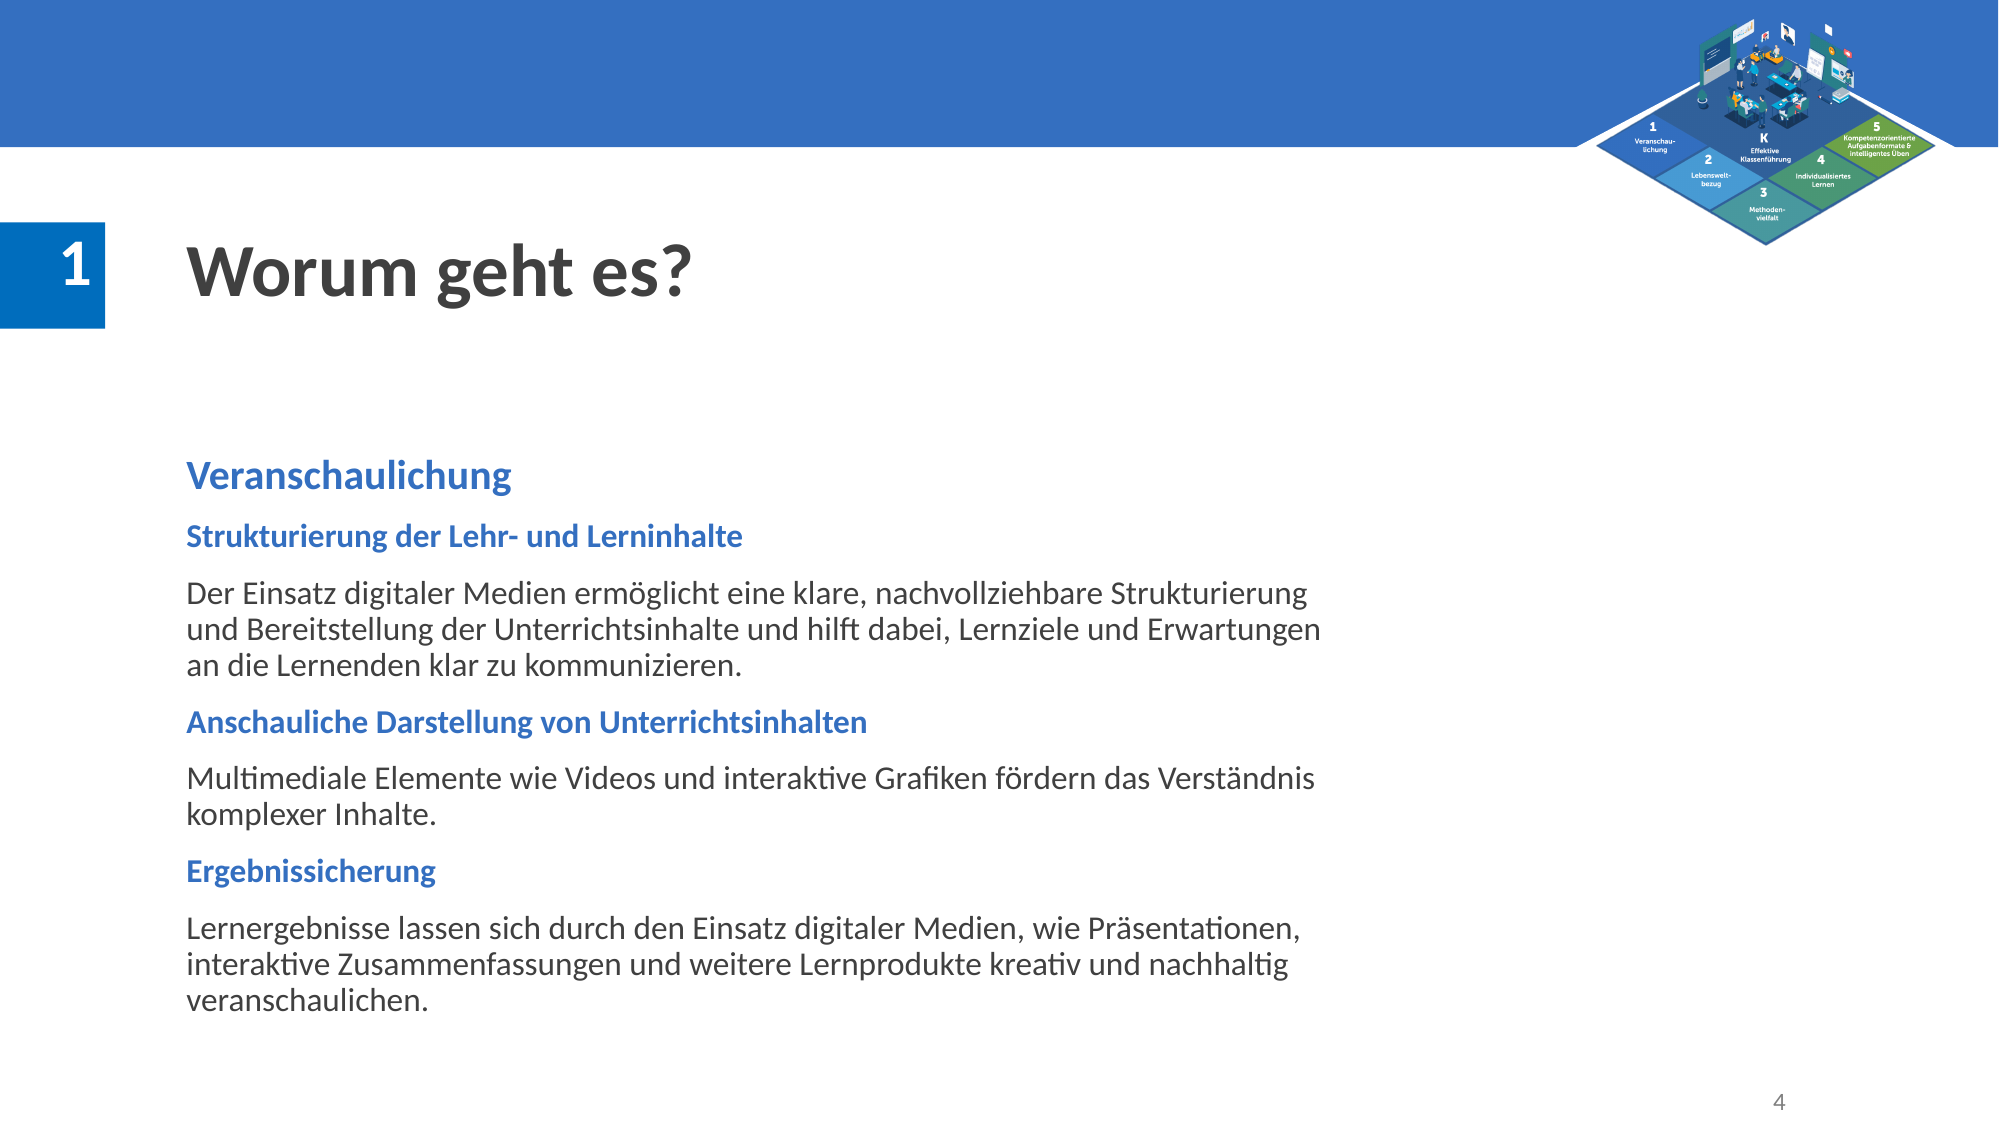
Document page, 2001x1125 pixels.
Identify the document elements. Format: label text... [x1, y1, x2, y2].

list Worum geht es? [171, 226, 1663, 320]
slide_number 4 [1350, 1075, 1801, 1125]
list Veranschaulichung Strukturierung der Lehr- und Lerninhalte Der Einsatz digitaler Medien ermöglicht eine klare, nachvollziehbare Strukturierung und Bereitstellung der Unterrichtsinhalte und hilft dabei, Lernziele und Erwartungen an die Lernenden klar zu kommunizieren. Anschauliche Darstellung von Unterrichtsinhalten Multimediale Elemente wie Videos und interaktive Grafiken fördern das Verständnis komplexer Inhalte. Ergebnissicherung Lernergebnisse lassen sich durch den Einsatz digitaler Medien, wie Präsentationen, interaktive Zusammenfassungen und weitere Lernprodukte kreativ und nachhaltig veranschaulichen. [171, 445, 1351, 1042]
picture [1589, 12, 1942, 249]
